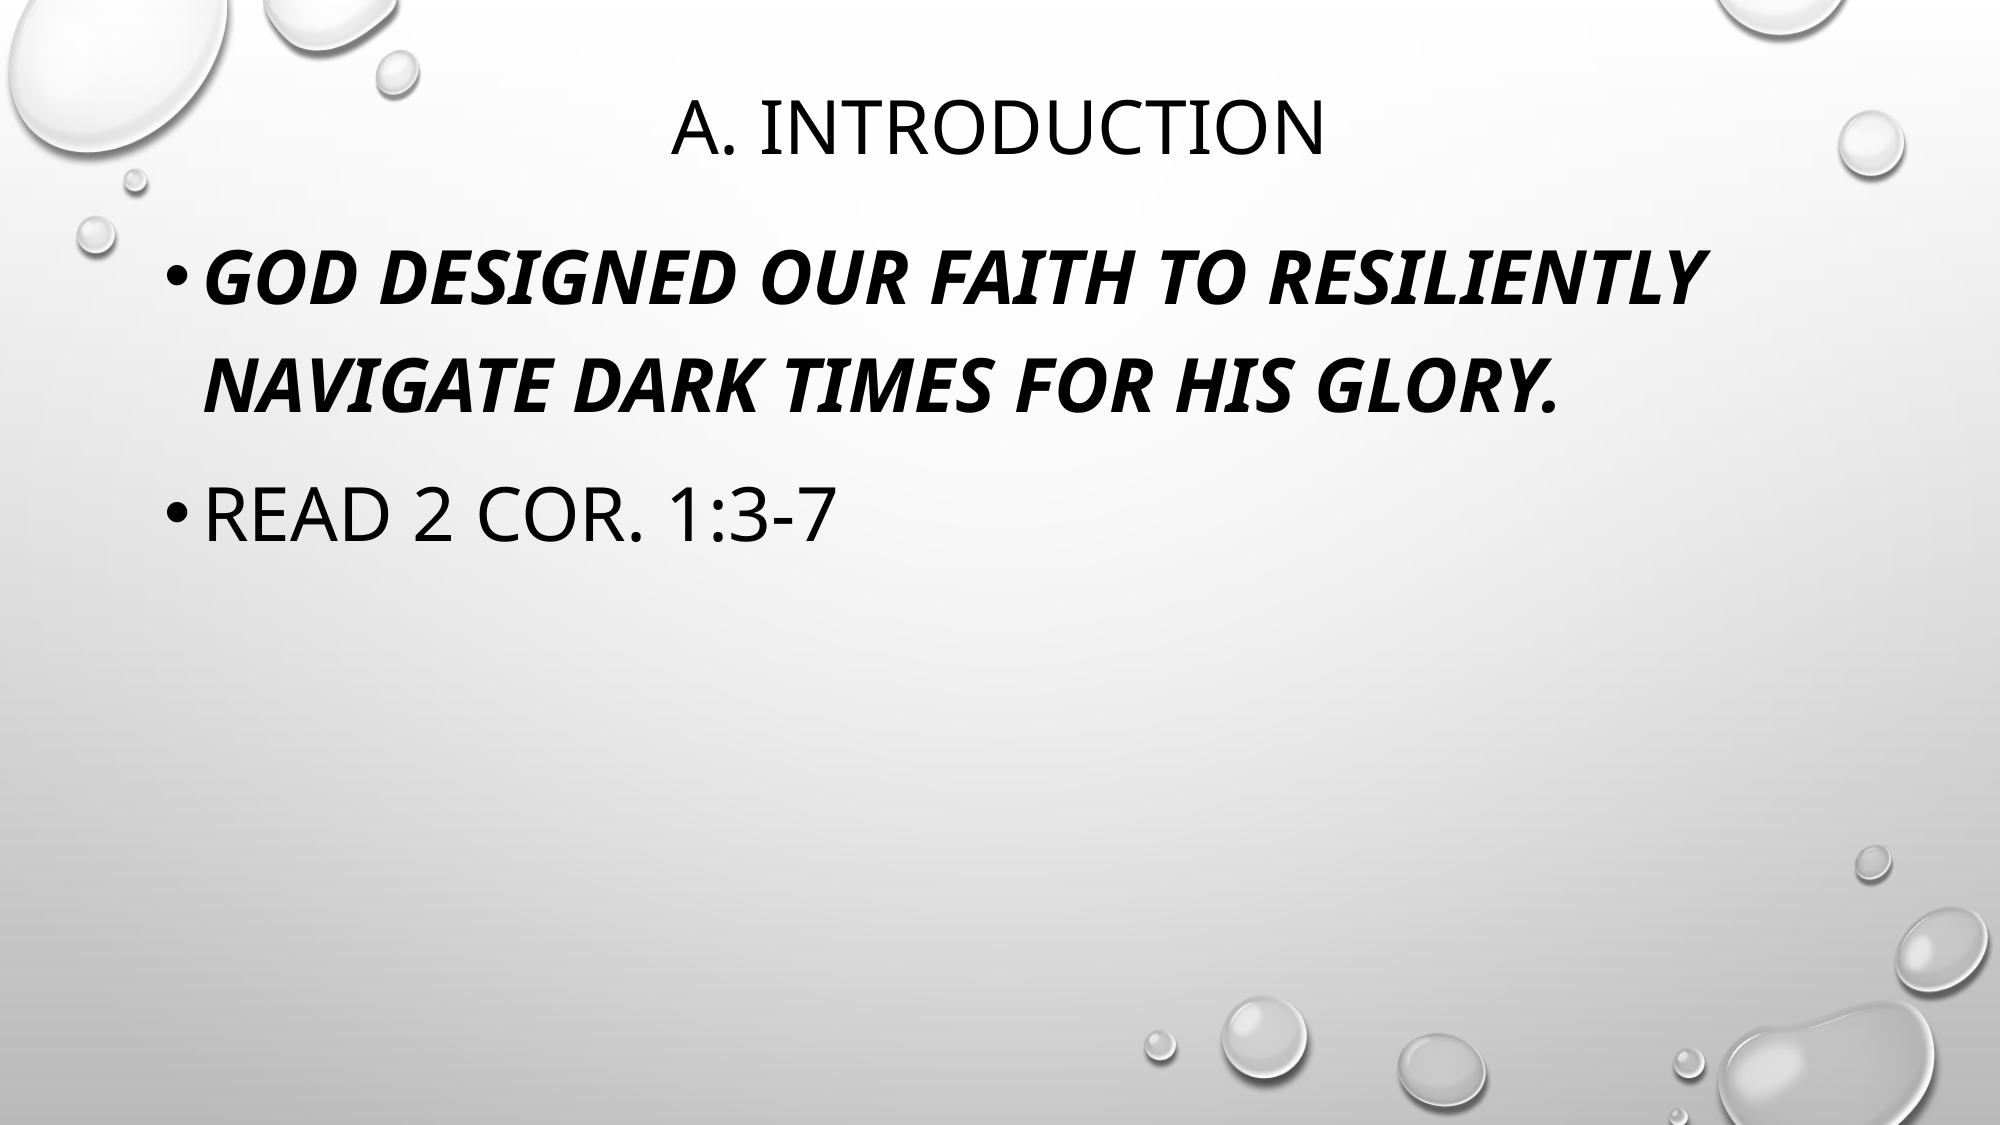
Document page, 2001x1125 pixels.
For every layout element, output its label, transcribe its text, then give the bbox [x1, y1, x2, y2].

title a. introduction [149, 0, 1851, 261]
list God designed our faith to resiliently navigate dark times for His glory. Read 2 cor. 1:3-7 [149, 204, 1850, 766]
picture [0, 0, 2000, 1125]
